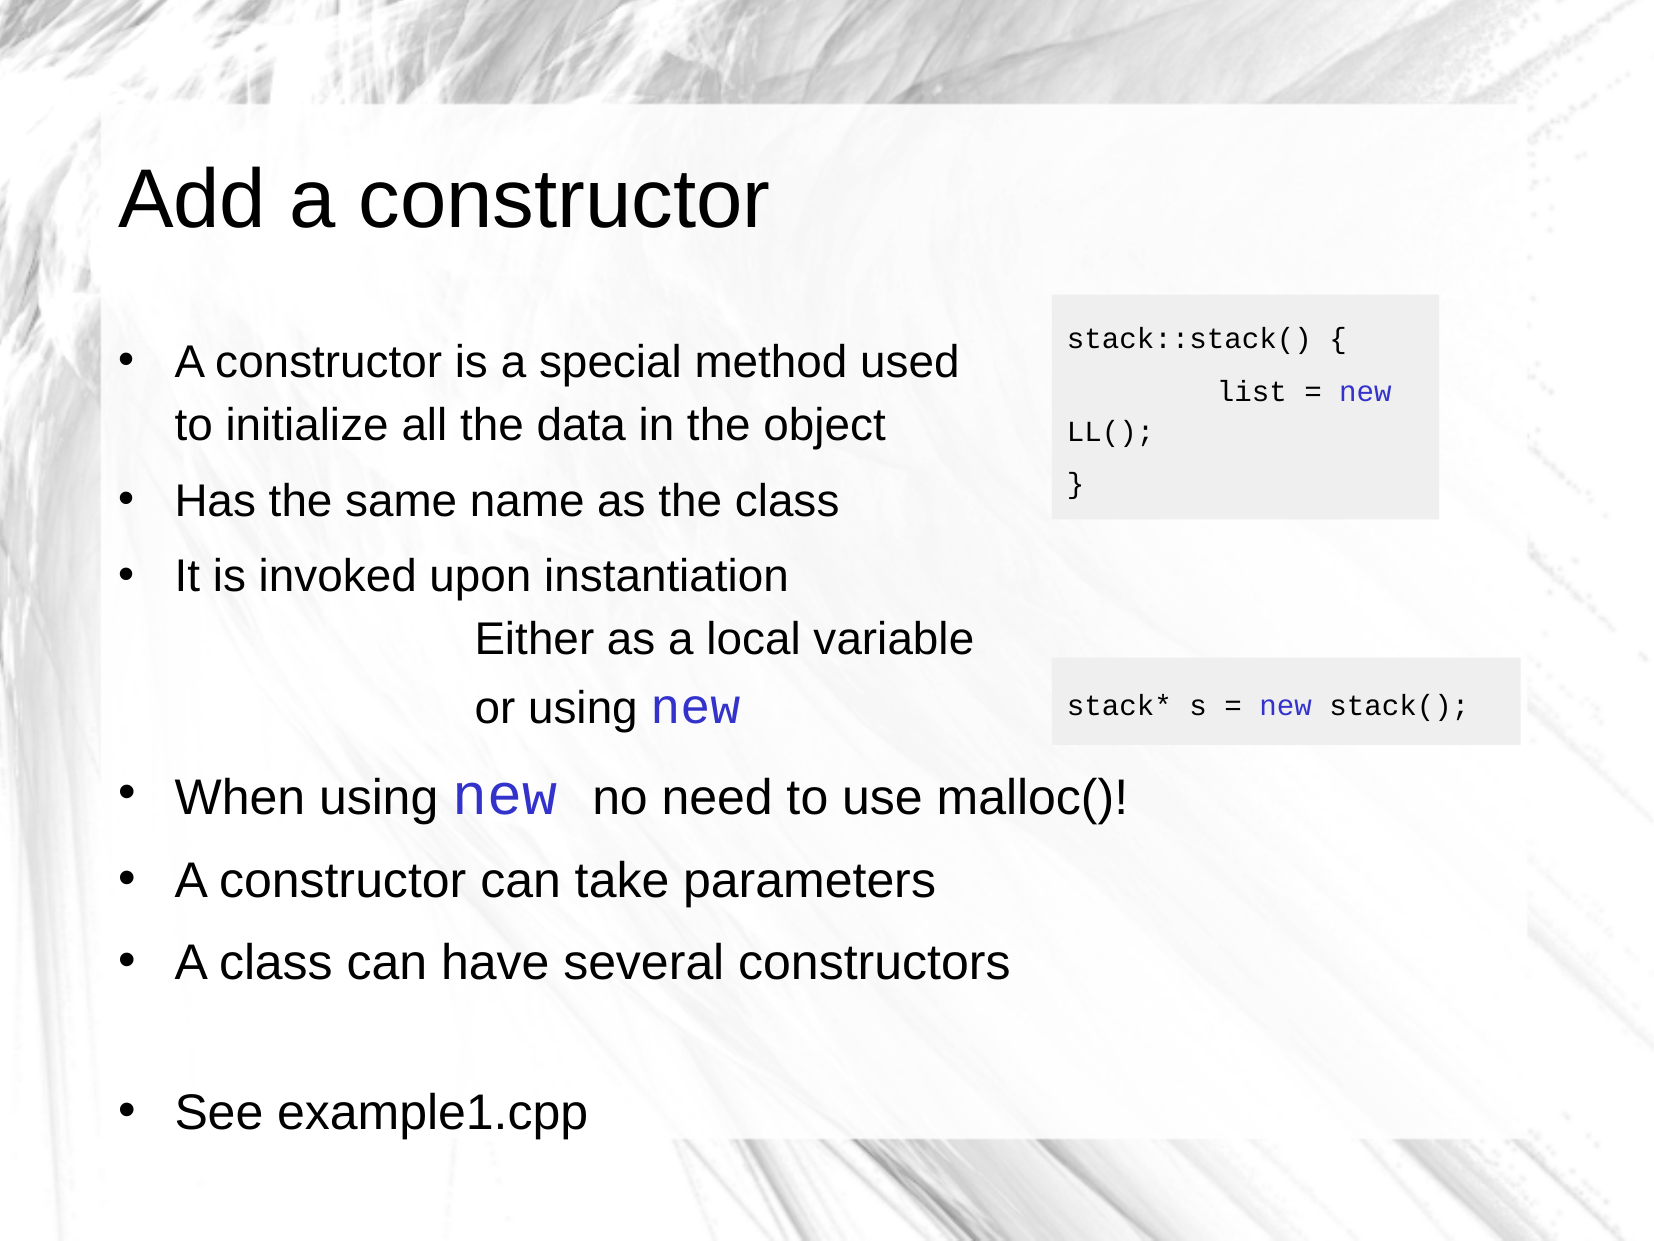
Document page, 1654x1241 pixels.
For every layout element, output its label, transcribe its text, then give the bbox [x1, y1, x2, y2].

text_box stack::stack() { list = new LL(); } [1051, 294, 1440, 520]
picture [0, 0, 1654, 1241]
list A constructor is a special method used to initialize all the data in the object Has the same name as the class It is invoked upon instantiation Either as a local variable or using new When using new no need to use malloc()! A constructor can take parameters A class can have several constructors See example1.cpp [118, 319, 1571, 1109]
title Add a constructor [118, 93, 1506, 299]
text_box stack* s = new stack(); [1051, 657, 1521, 745]
